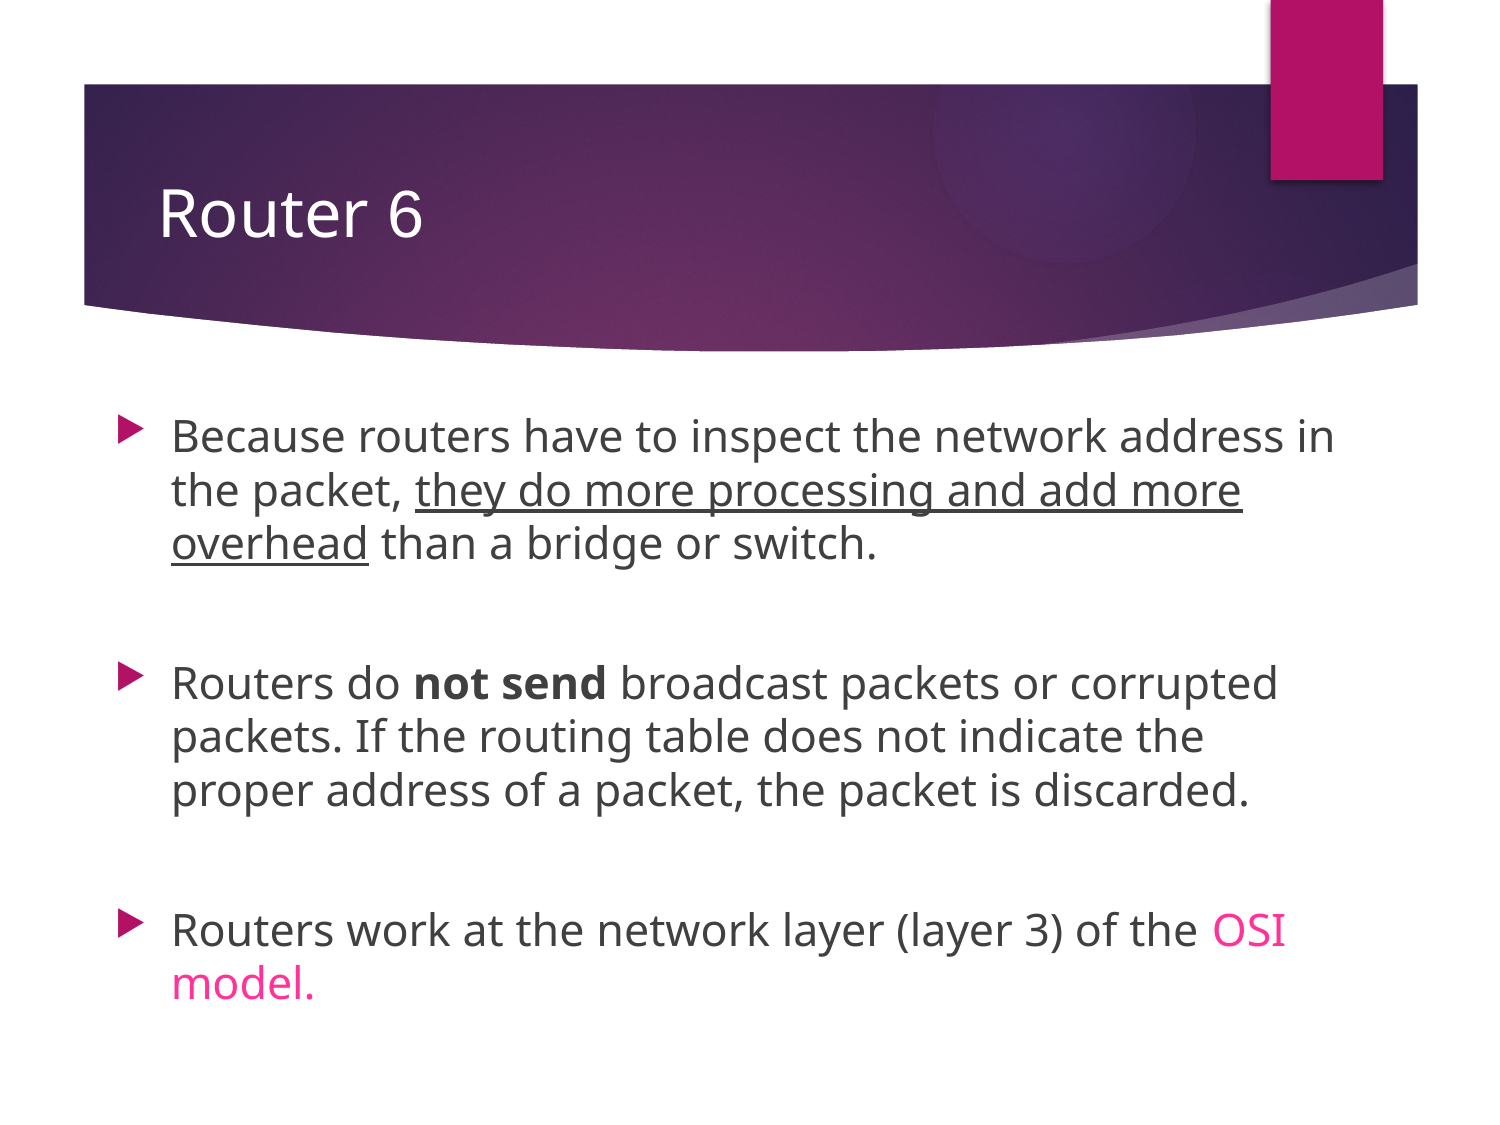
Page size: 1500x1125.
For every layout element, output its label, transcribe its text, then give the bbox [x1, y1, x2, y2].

title 6 Router [142, 152, 1183, 269]
list Because routers have to inspect the network address in the packet, they do more processing and add more overhead than a bridge or switch. Routers do not send broadcast packets or corrupted packets. If the routing table does not indicate the proper address of a packet, the packet is discarded. Routers work at the network layer (layer 3) of the OSI model. [99, 399, 1359, 1030]
